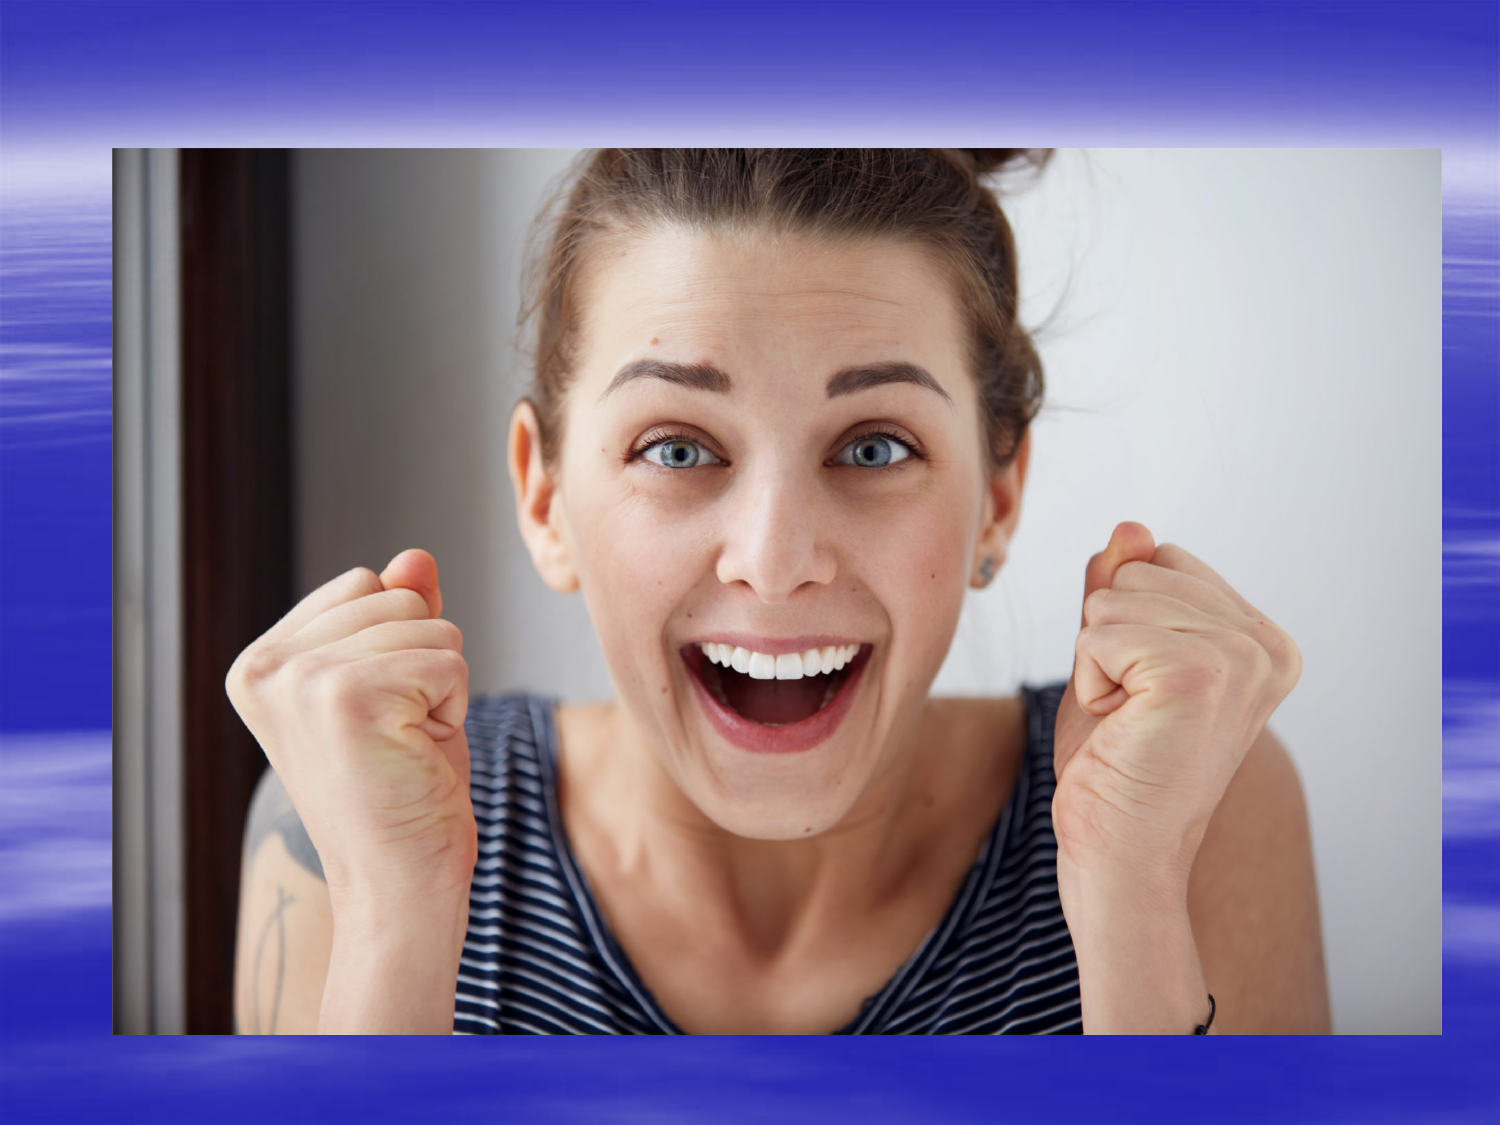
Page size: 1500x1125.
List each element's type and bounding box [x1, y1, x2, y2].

picture [111, 148, 1442, 1036]
